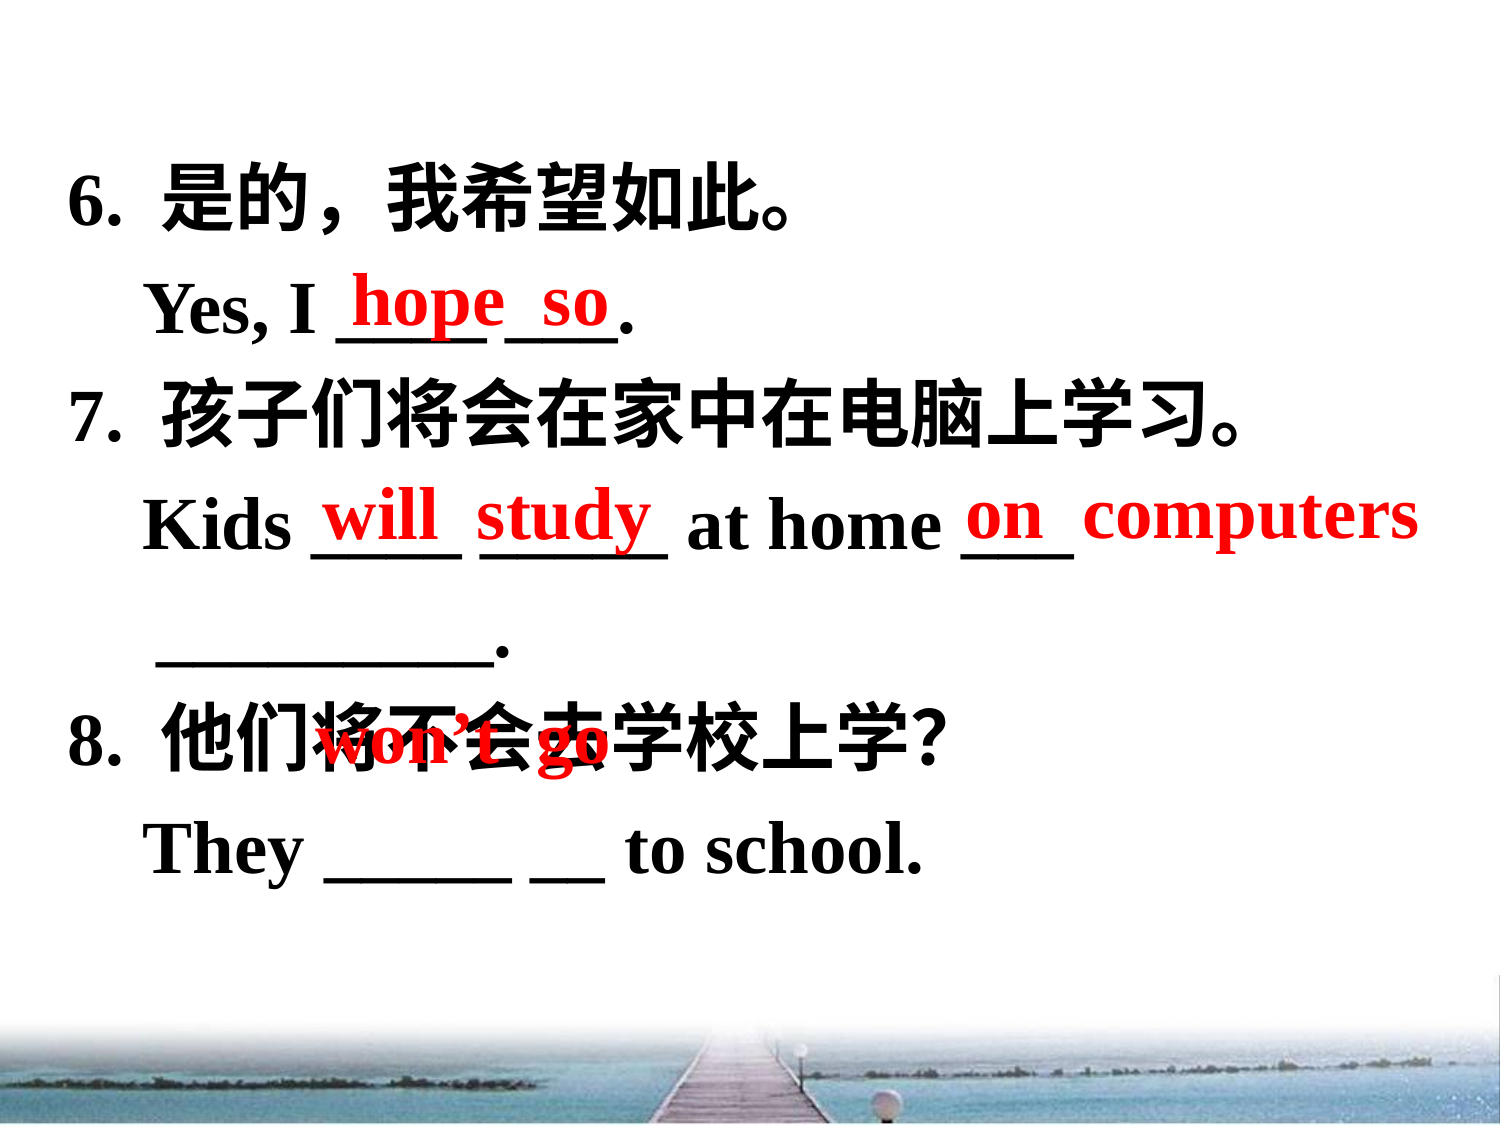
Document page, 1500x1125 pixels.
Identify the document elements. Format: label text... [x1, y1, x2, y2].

text_box will study [289, 457, 750, 562]
text_box 6. 是的，我希望如此。 Yes, I ____ ___. 7. 孩子们将会在家中在电脑上学习。 Kids ____ _____ at home ___ _________. 8. 他们将不会去学校上学？ They _____ __ to school. [53, 125, 1459, 953]
picture [0, 0, 1500, 1125]
text_box hope so [336, 243, 762, 349]
text_box won’t go [301, 680, 679, 786]
text_box on computers [950, 455, 1436, 561]
